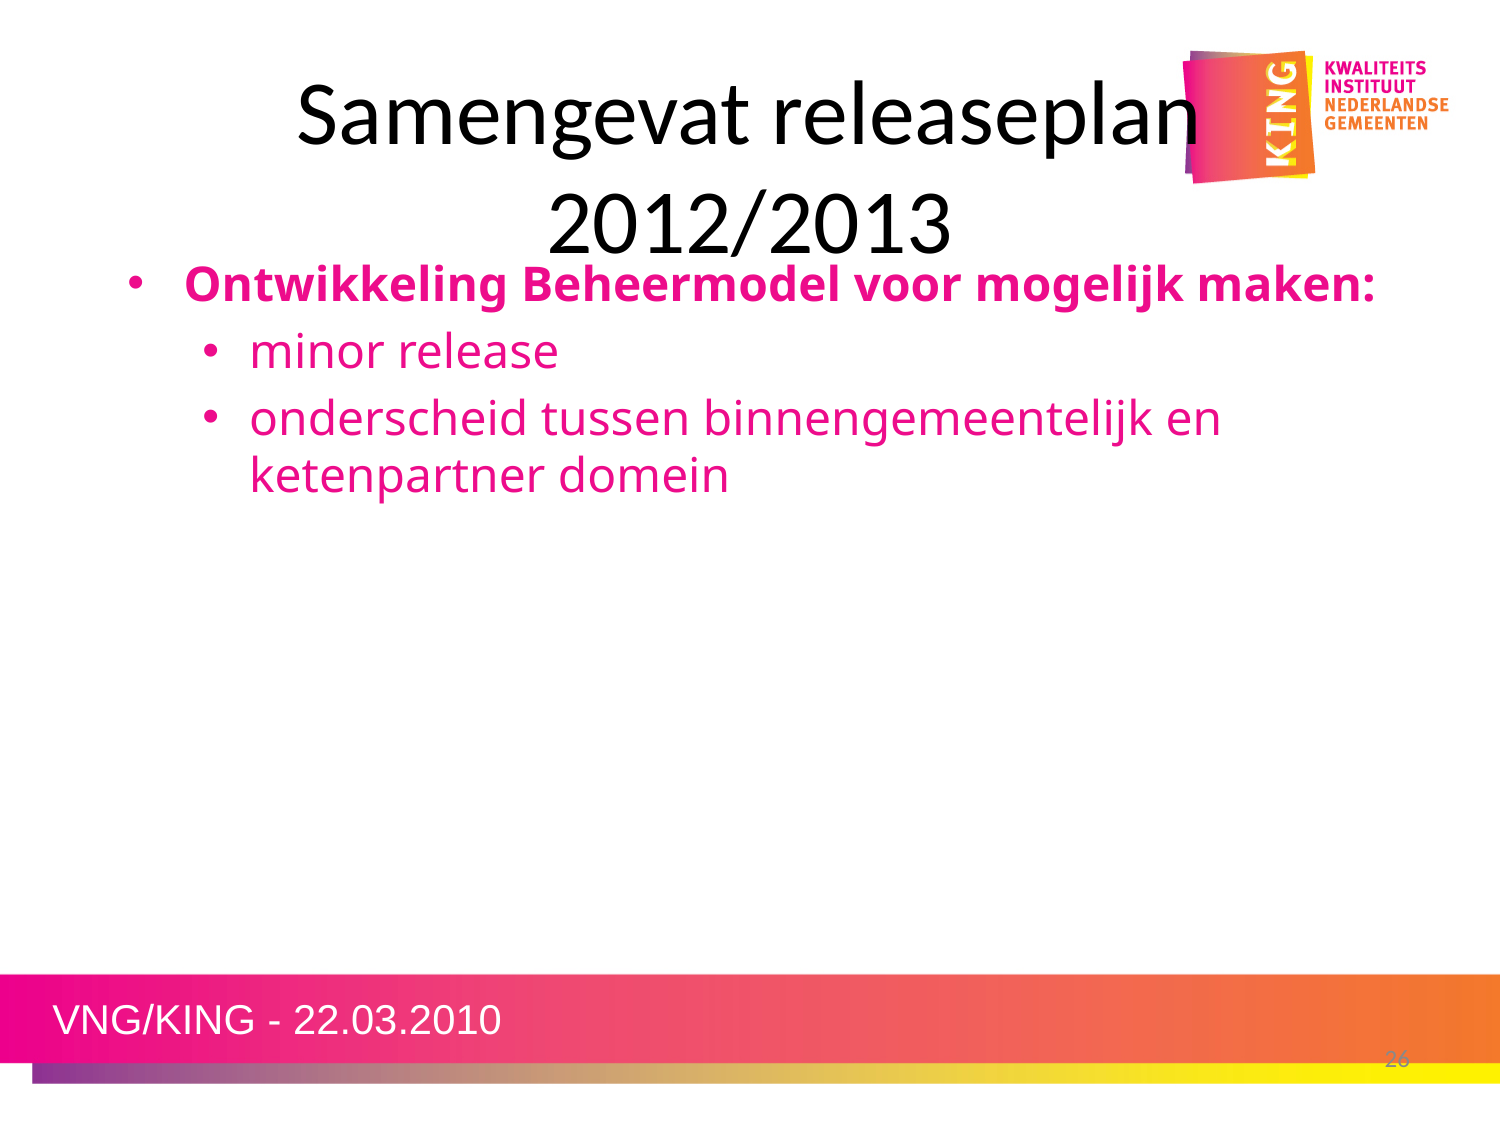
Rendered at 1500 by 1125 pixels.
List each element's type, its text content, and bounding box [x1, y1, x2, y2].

picture [0, 0, 1500, 1125]
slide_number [37, 971, 988, 1064]
title Samengevat releaseplan 2012/2013 [75, 45, 1425, 233]
list Ontwikkeling Beheermodel voor mogelijk maken: minor release onderscheid tussen binnengemeentelijk en ketenpartner domein [112, 246, 1500, 989]
slide_number 26 [1074, 1042, 1425, 1103]
